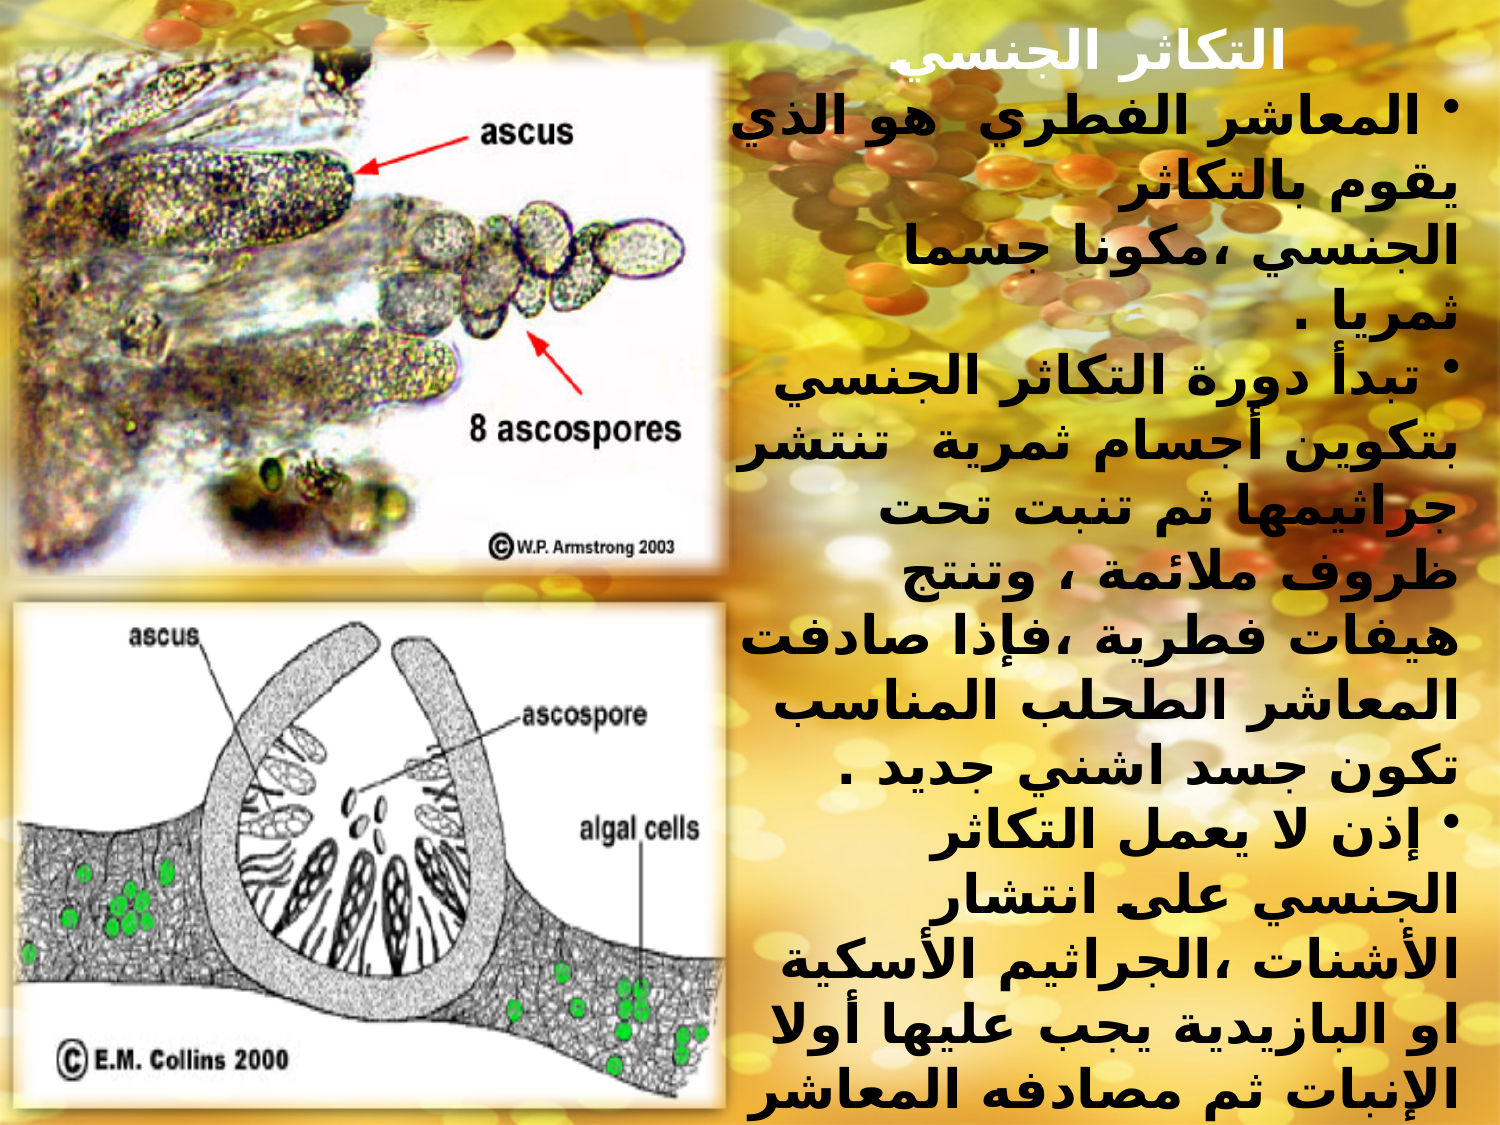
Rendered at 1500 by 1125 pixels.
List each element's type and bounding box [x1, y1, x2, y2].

list [0, 0, 1500, 1125]
picture [0, 34, 739, 1125]
